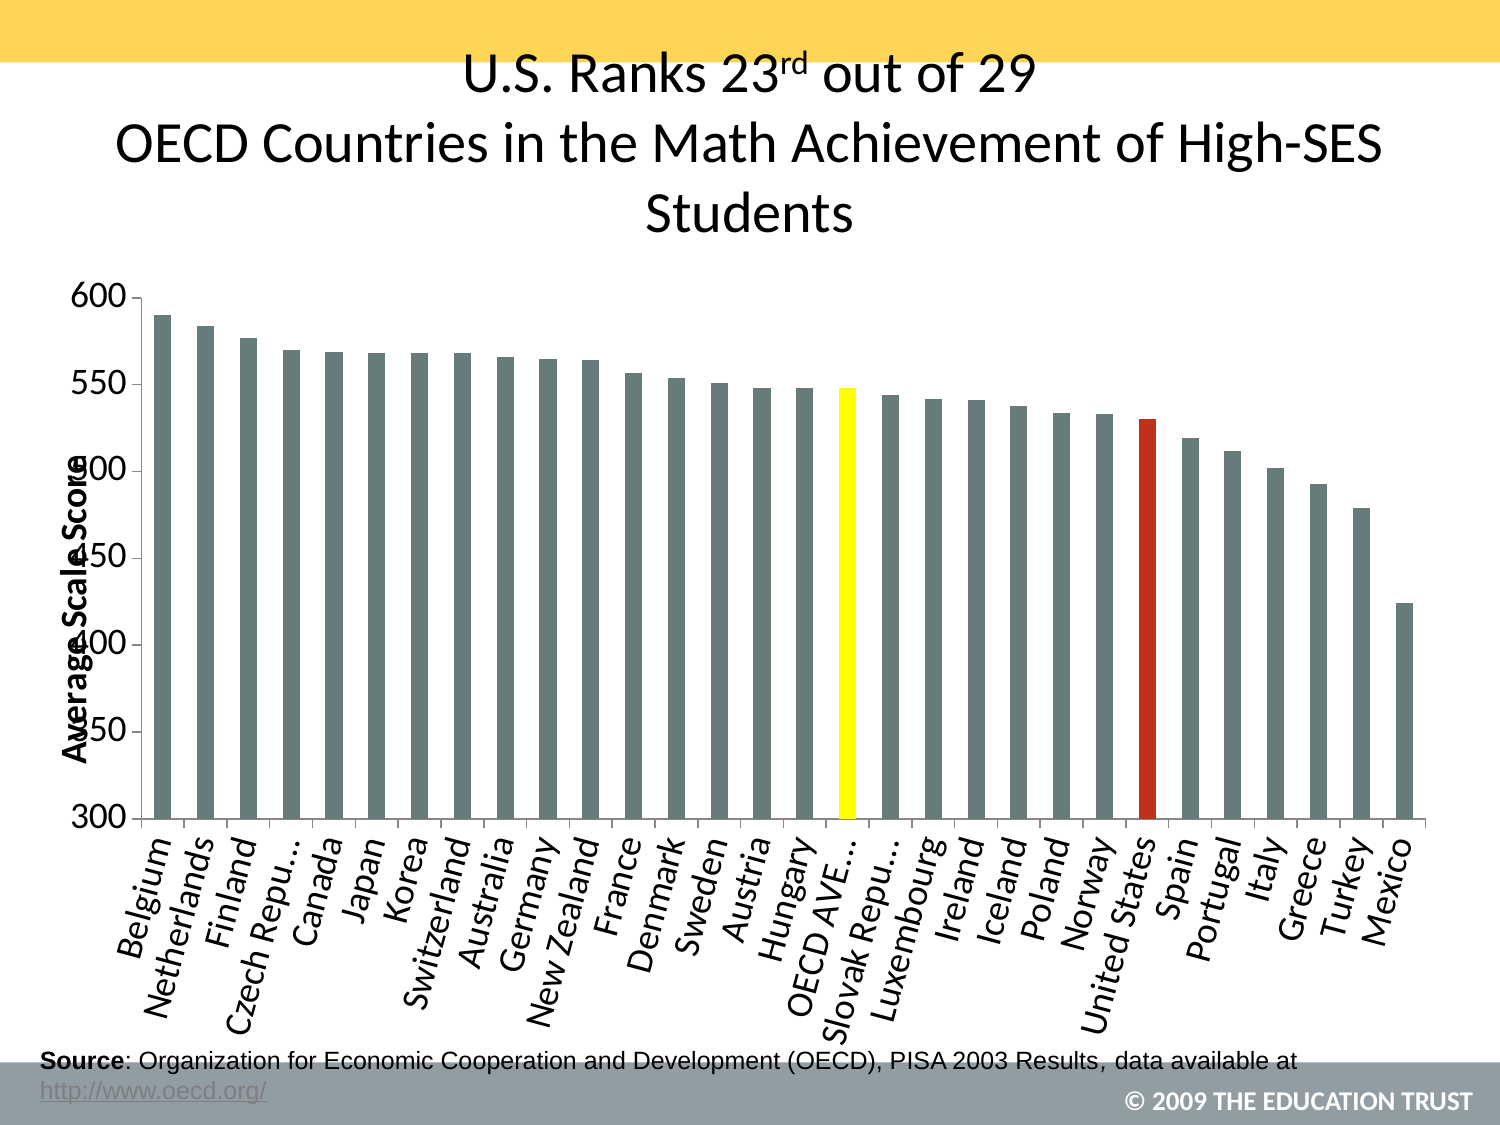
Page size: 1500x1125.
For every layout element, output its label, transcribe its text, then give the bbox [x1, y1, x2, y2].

title U.S. Ranks 23rd out of 29 OECD Countries in the Math Achievement of High-SES Students [74, 44, 1426, 233]
chart [29, 262, 1442, 1051]
text_box Source: Organization for Economic Cooperation and Development (OECD), PISA 2003 Results, data available at http://www.oecd.org/ [24, 1051, 1325, 1125]
